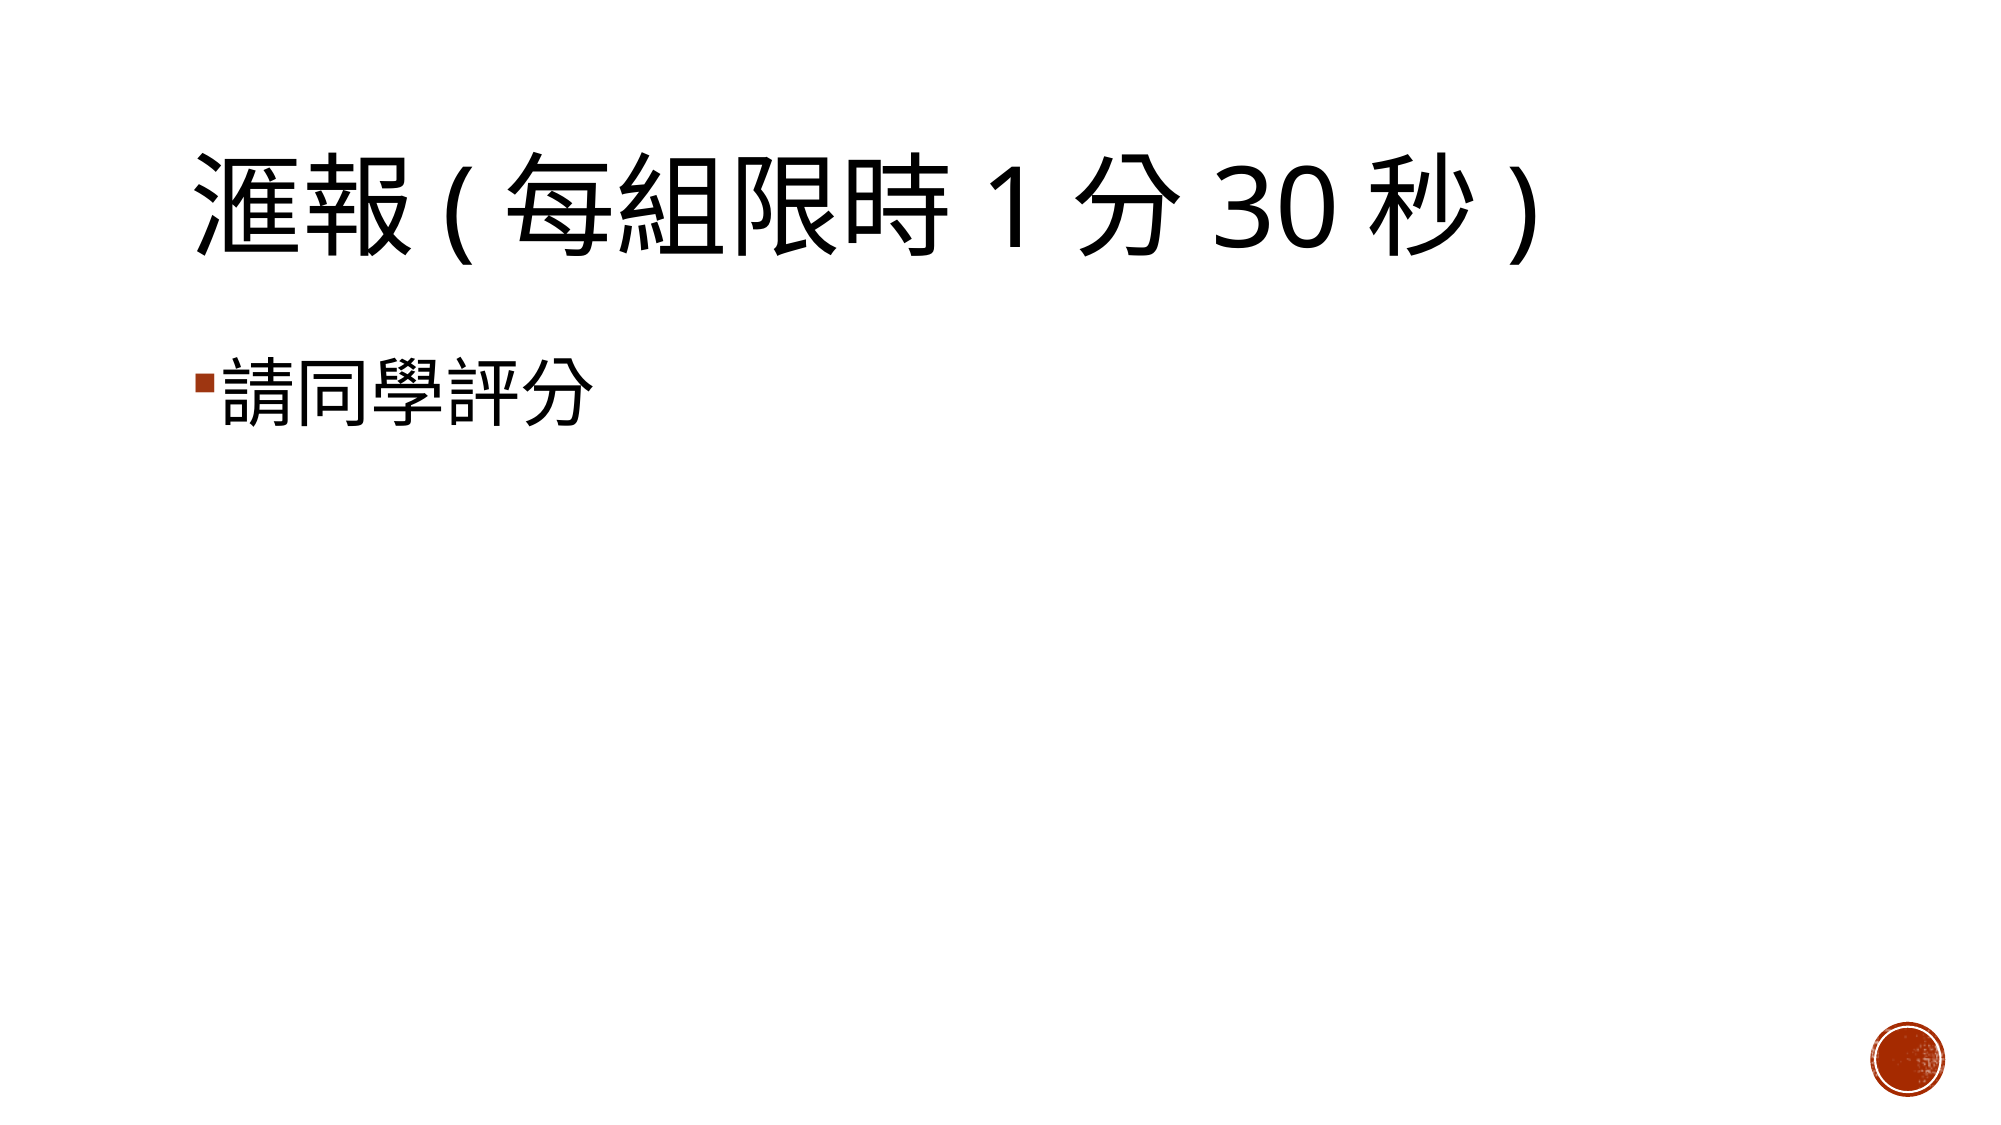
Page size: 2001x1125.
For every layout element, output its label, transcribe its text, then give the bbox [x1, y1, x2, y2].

list 請同學評分 [175, 348, 1826, 1013]
title 滙報(每組限時1分30秒) [175, 79, 1826, 344]
